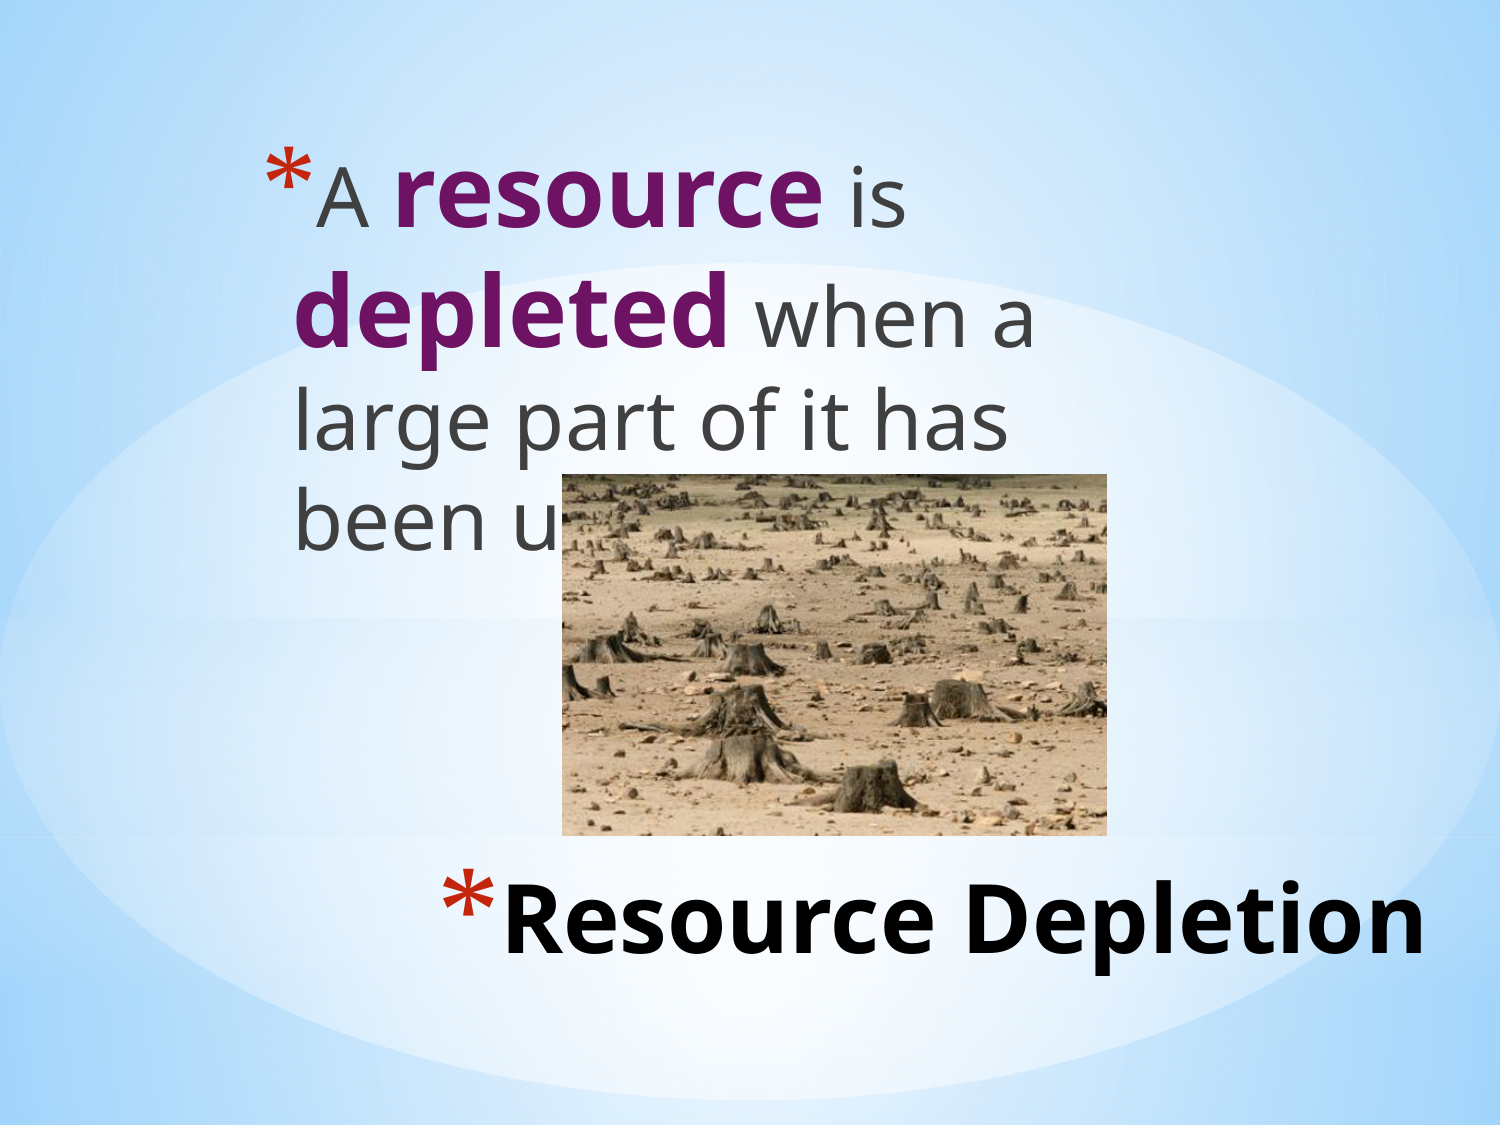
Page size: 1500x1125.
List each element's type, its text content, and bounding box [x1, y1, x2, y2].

list A resource is depleted when a large part of it has been used up [187, 120, 1238, 690]
picture [562, 474, 1107, 837]
title Resource Depletion [375, 849, 1444, 1038]
